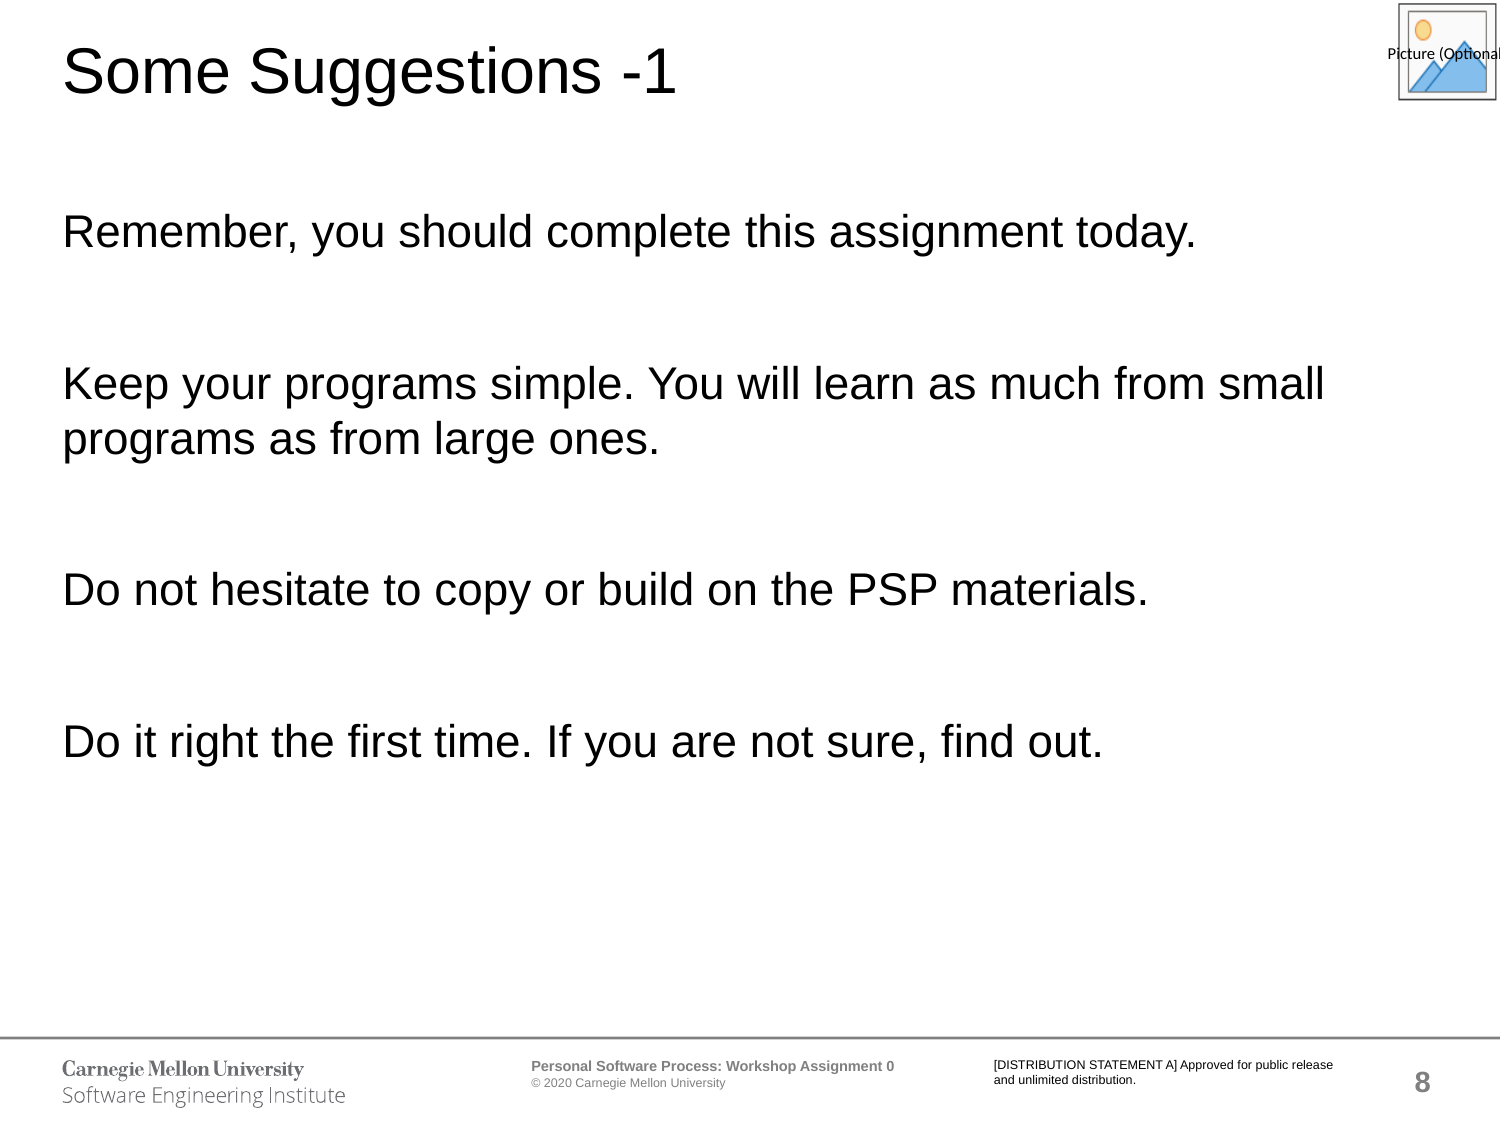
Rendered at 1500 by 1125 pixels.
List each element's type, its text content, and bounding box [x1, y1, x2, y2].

title Some Suggestions -1 [62, 37, 1338, 182]
list Remember, you should complete this assignment today. Keep your programs simple. You will learn as much from small programs as from large ones. Do not hesitate to copy or build on the PSP materials. Do it right the first time. If you are not sure, find out. [62, 201, 1431, 1000]
picture [1394, 0, 1500, 105]
